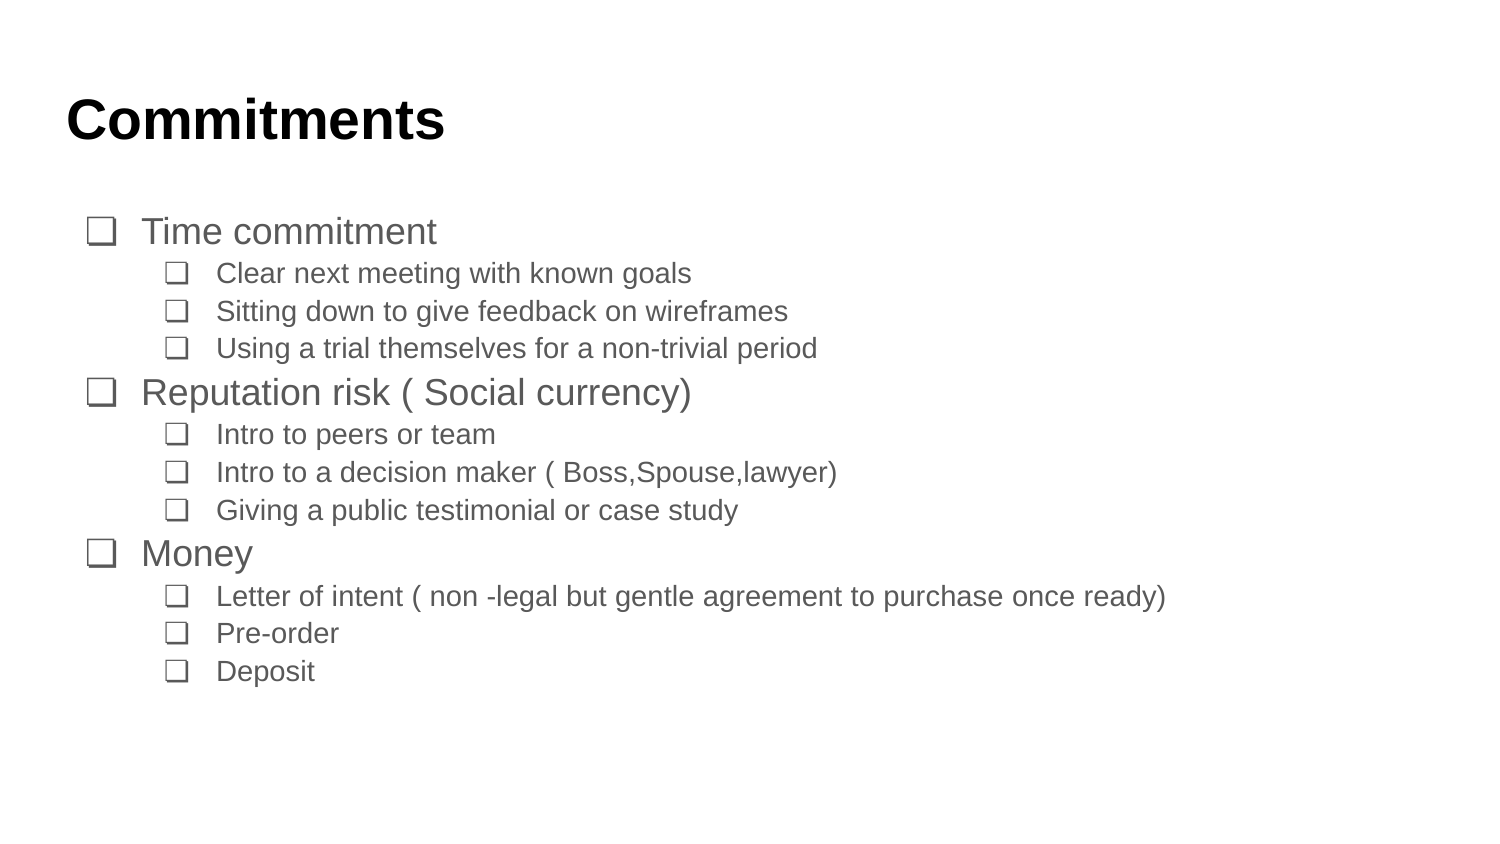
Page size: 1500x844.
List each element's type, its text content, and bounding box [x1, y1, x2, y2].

title Commitments [51, 72, 1449, 167]
list Time commitment Clear next meeting with known goals Sitting down to give feedback on wireframes Using a trial themselves for a non-trivial period Reputation risk ( Social currency) Intro to peers or team Intro to a decision maker ( Boss,Spouse,lawyer) Giving a public testimonial or case study Money Letter of intent ( non -legal but gentle agreement to purchase once ready) Pre-order Deposit [51, 189, 1449, 750]
